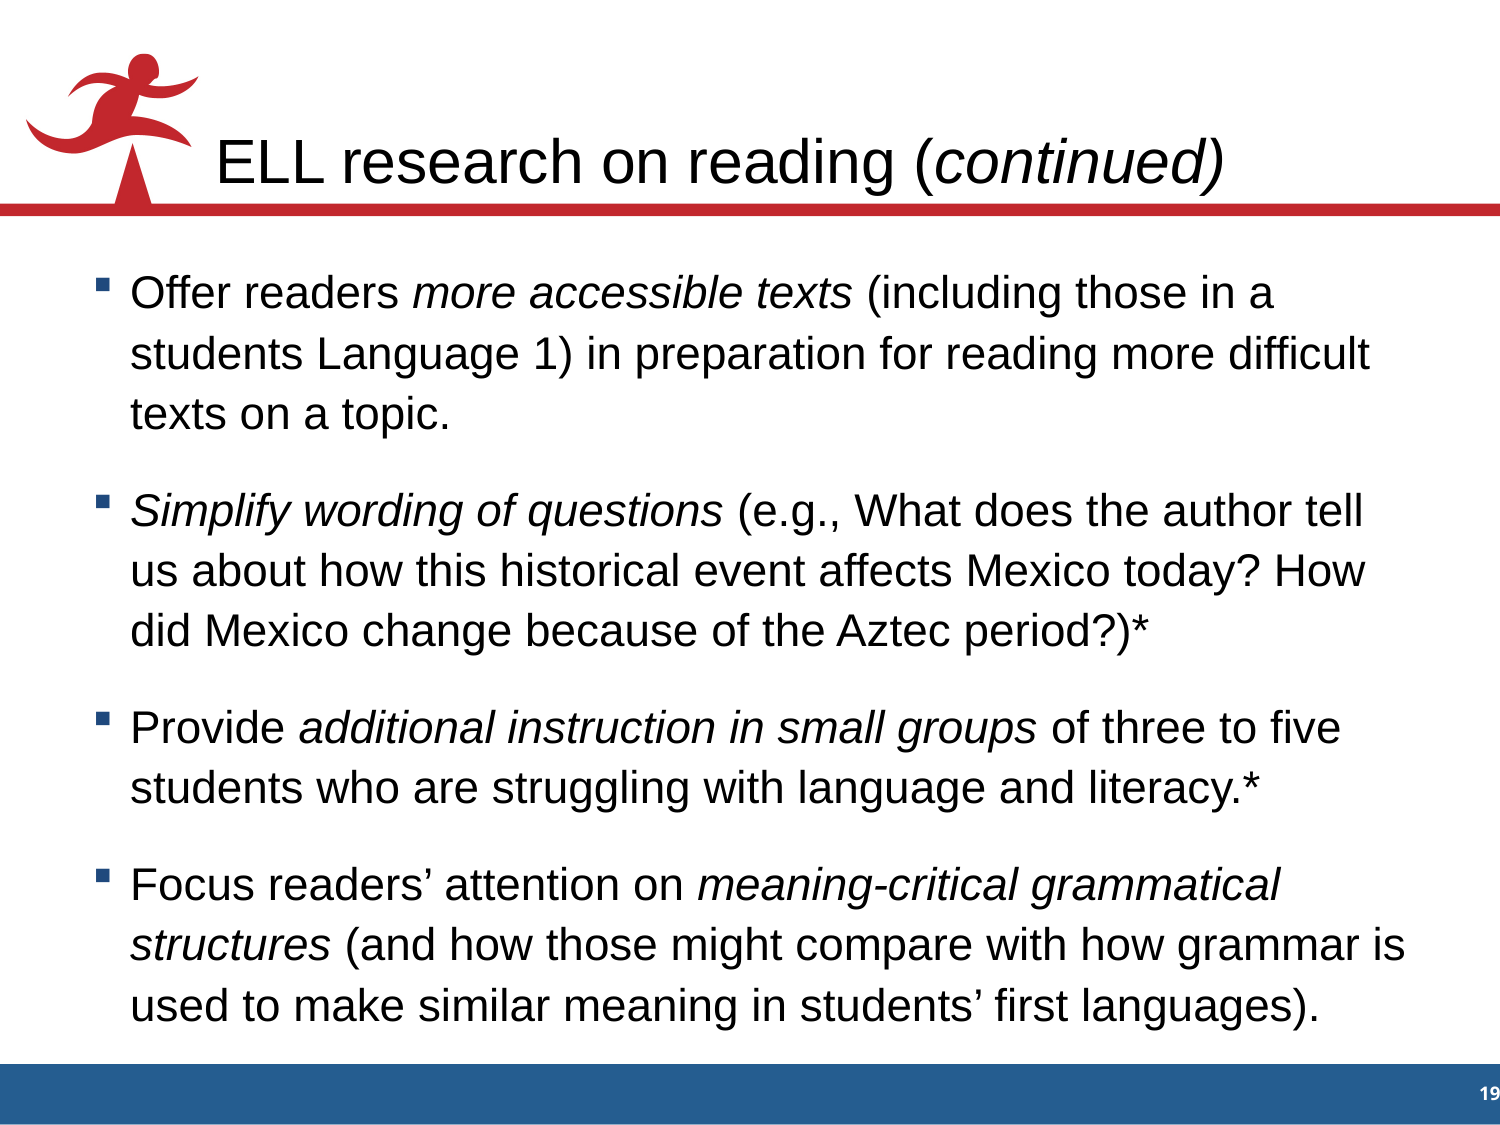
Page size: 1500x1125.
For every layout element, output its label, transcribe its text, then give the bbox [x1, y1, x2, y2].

picture [0, 0, 1500, 1125]
title ELL research on reading (continued) [200, 37, 1488, 205]
list Offer readers more accessible texts (including those in a students Language 1) in preparation for reading more difficult texts on a topic. Simplify wording of questions (e.g., What does the author tell us about how this historical event affects Mexico today? How did Mexico change because of the Aztec period?)* Provide additional instruction in small groups of three to five students who are struggling with language and literacy.* Focus readers’ attention on meaning-critical grammatical structures (and how those might compare with how grammar is used to make similar meaning in students’ first languages). [77, 249, 1440, 1030]
